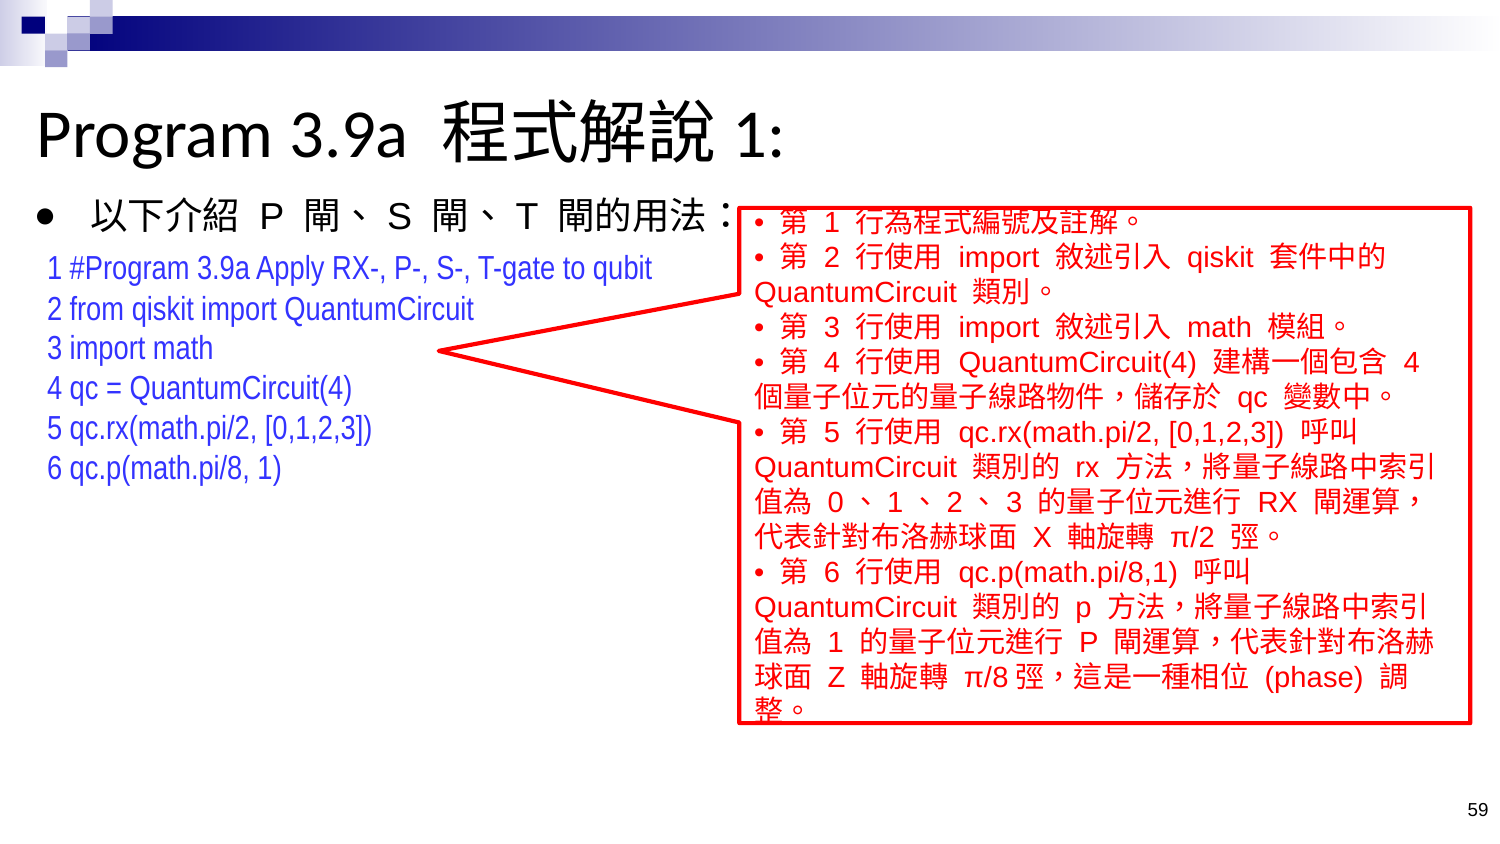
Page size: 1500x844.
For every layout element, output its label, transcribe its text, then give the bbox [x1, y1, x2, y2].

title Program 3.9a 程式解說1: [25, 46, 1376, 205]
text_box • 第 1 行為程式編號及註解。 • 第 2 行使用 import 敘述引入 qiskit 套件中的 QuantumCircuit 類別。 • 第 3 行使用 import 敘述引入 math 模組。 • 第 4 行使用 QuantumCircuit(4) 建構一個包含 4 個量子位元的量子線路物件，儲存於 qc 變數中。 • 第 5 行使用 qc.rx(math.pi/2, [0,1,2,3]) 呼叫 QuantumCircuit 類別的 rx 方法，將量子線路中索引值為 0、1、2、3 的量子位元進行 RX 閘運算，代表針對布洛赫球面 X 軸旋轉 π/2 弳。 • 第 6 行使用 qc.p(math.pi/8,1) 呼叫 QuantumCircuit 類別的 p 方法，將量子線路中索引值為 1 的量子位元進行 P 閘運算，代表針對布洛赫球面 Z 軸旋轉 π/8弳，這是一種相位 (phase) 調整。 [436, 205, 1473, 726]
text_box 以下介紹 P 閘、S 閘、T 閘的用法： [0, 176, 1350, 252]
slide_number 59 [1149, 796, 1500, 827]
text_box 1 #Program 3.9a Apply RX-, P-, S-, T-gate to qubit 2 from qiskit import QuantumCircuit 3 import math 4 qc = QuantumCircuit(4) 5 qc.rx(math.pi/2, [0,1,2,3]) 6 qc.p(math.pi/8, 1) [24, 239, 737, 494]
